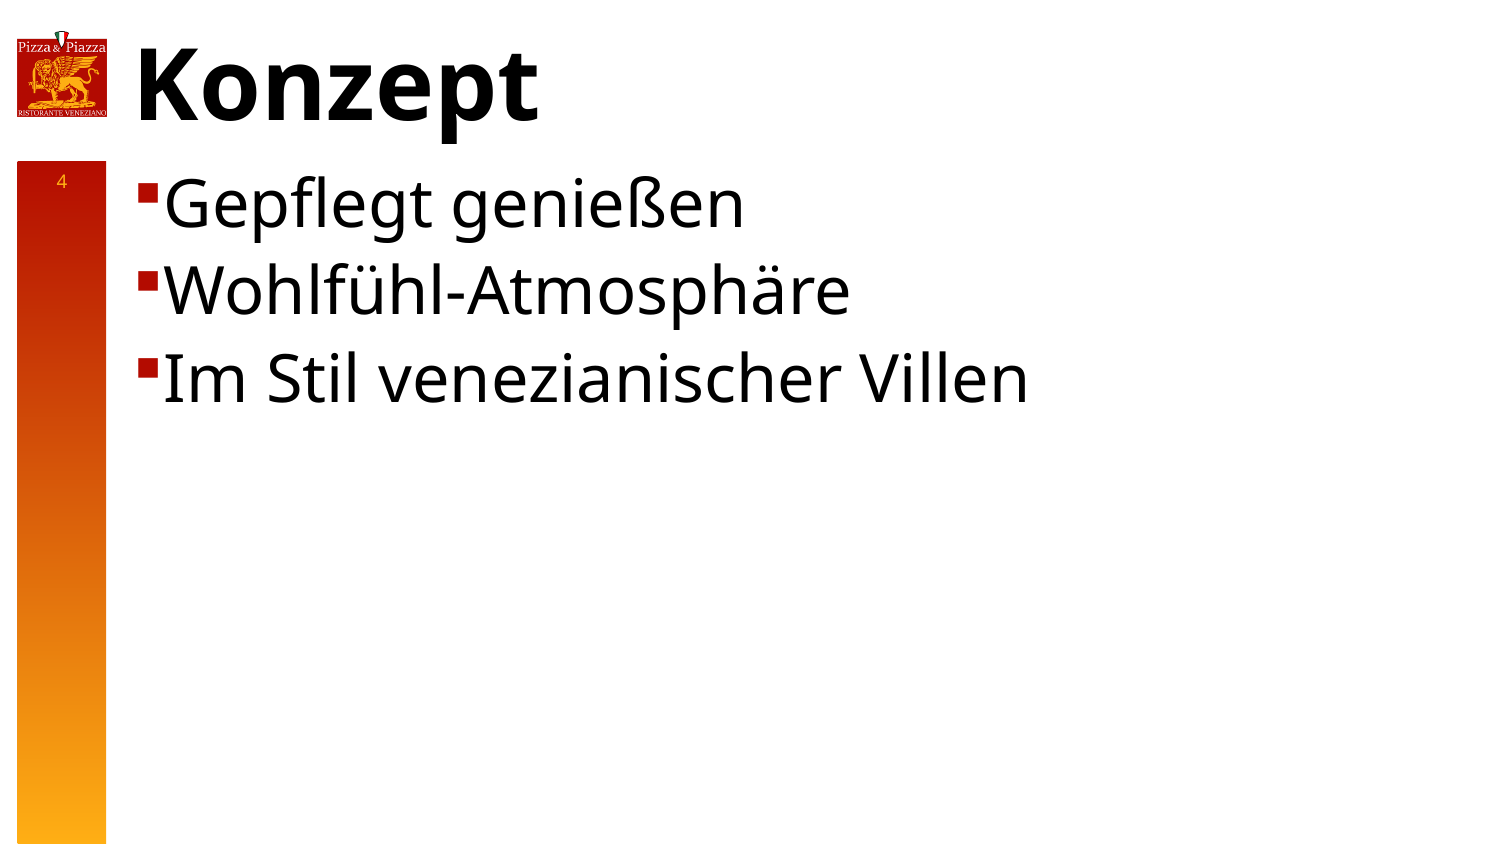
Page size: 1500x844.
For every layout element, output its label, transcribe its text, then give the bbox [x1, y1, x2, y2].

picture [17, 31, 107, 117]
list Gepflegt genießen Wohlfühl-Atmosphäre Im Stil venezianischer Villen [117, 161, 1483, 771]
slide_number 3 [17, 161, 107, 844]
title Konzept [117, 32, 1483, 145]
